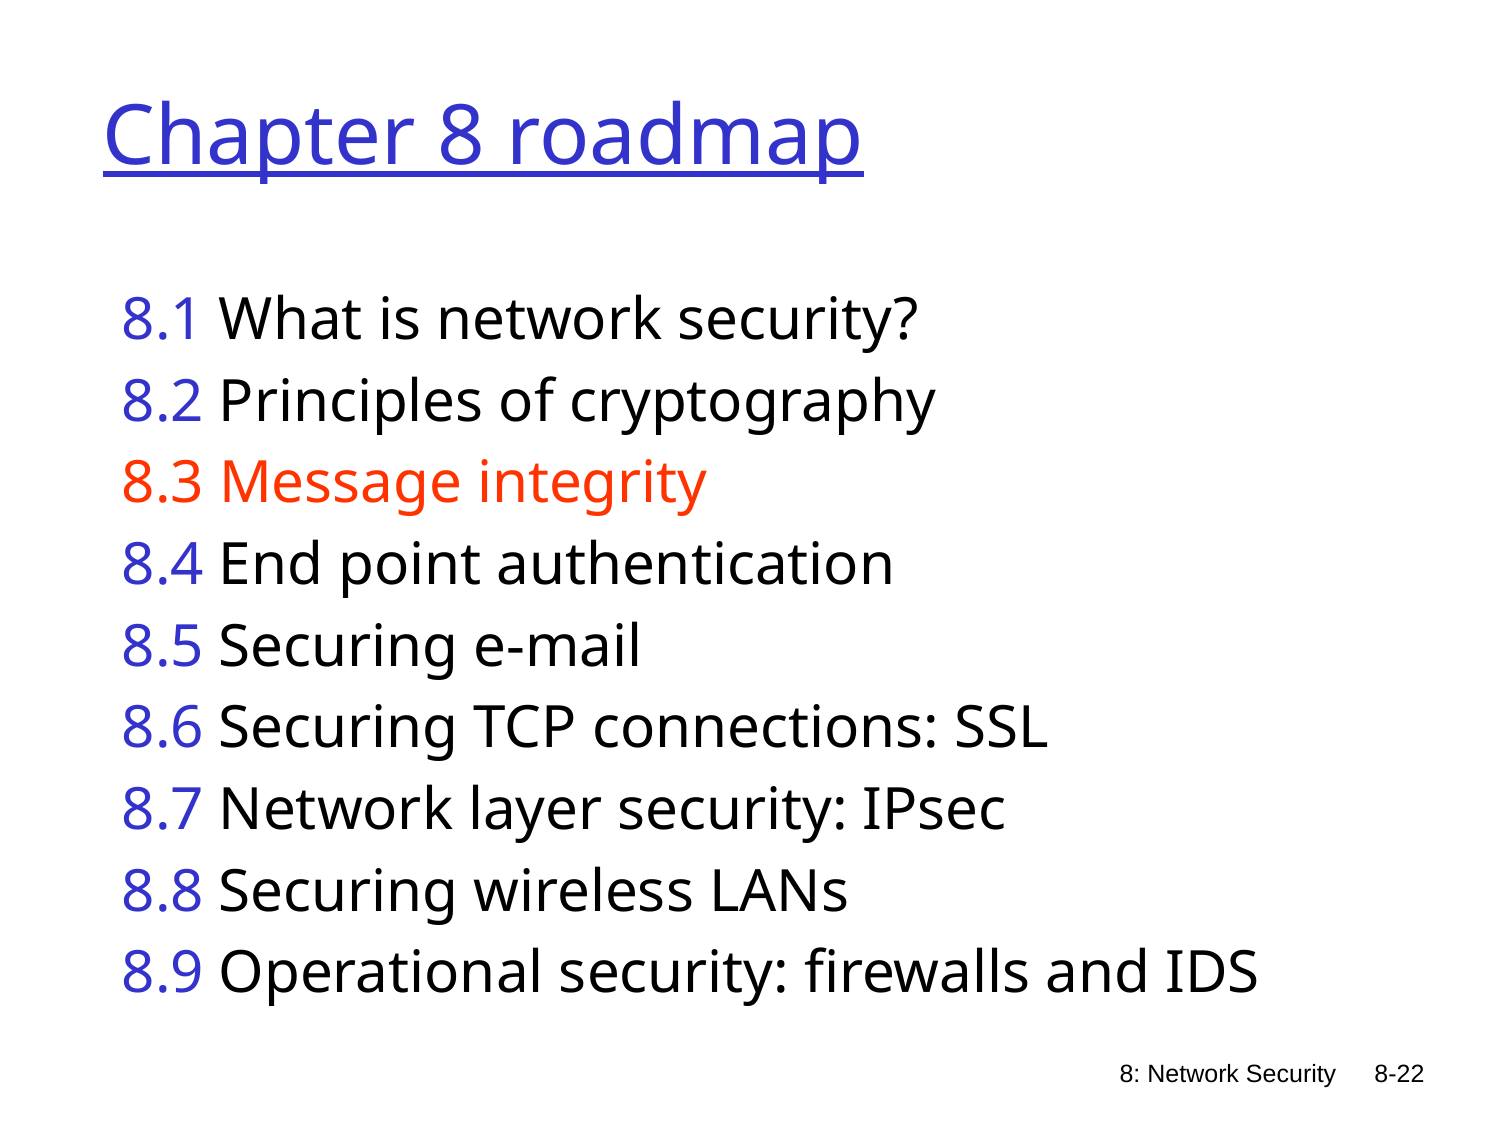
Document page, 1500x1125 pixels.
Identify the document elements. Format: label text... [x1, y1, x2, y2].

slide_number 8-22 [1320, 1050, 1440, 1099]
footer 8: Network Security [876, 1050, 1352, 1125]
list 8.1 What is network security? 8.2 Principles of cryptography 8.3 Message integrity 8.4 End point authentication 8.5 Securing e-mail 8.6 Securing TCP connections: SSL 8.7 Network layer security: IPsec 8.8 Securing wireless LANs 8.9 Operational security: firewalls and IDS [106, 273, 1382, 1037]
title Chapter 8 roadmap [87, 37, 1363, 225]
